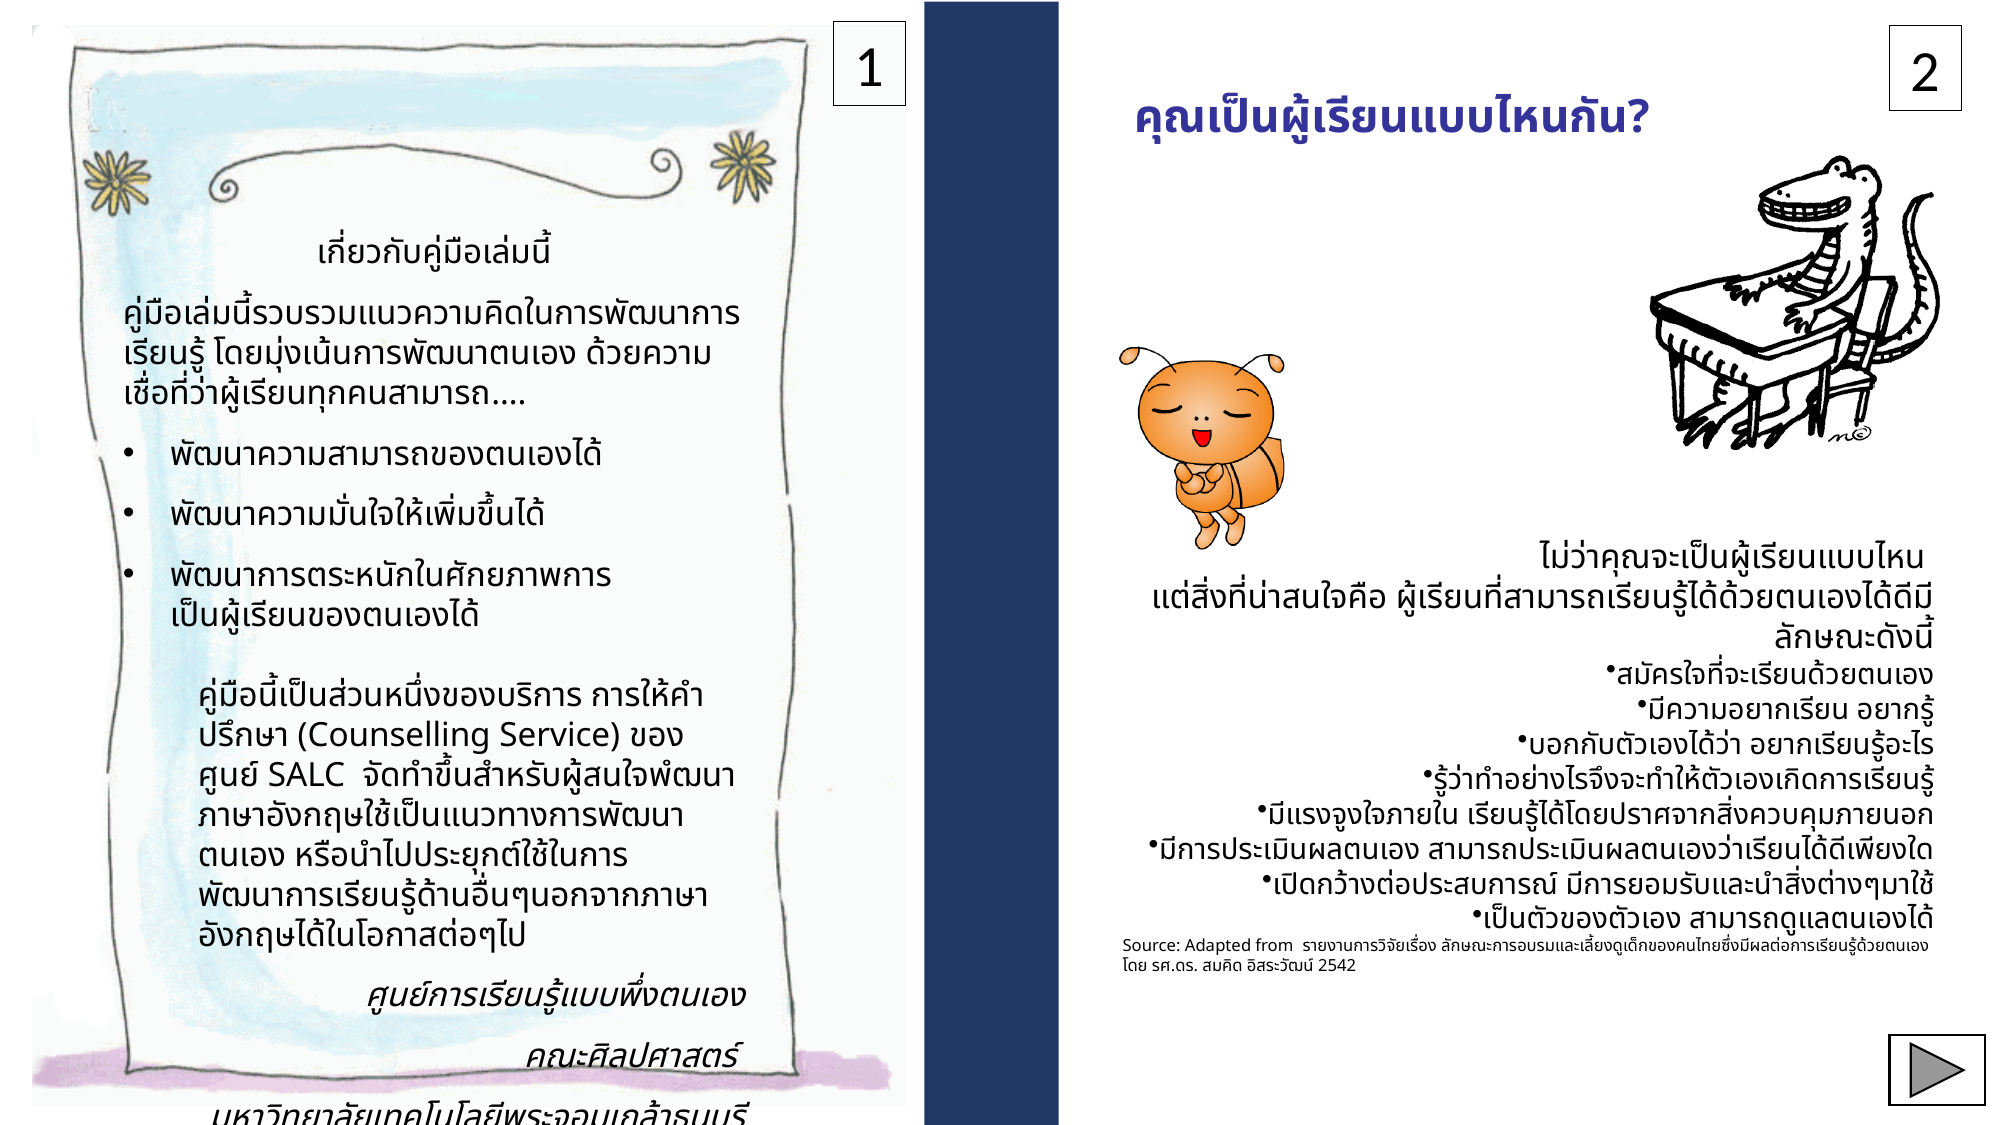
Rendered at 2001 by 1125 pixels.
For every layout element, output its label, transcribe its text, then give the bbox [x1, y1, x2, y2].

text_box ไม่ว่าคุณจะเป็นผู้เรียนแบบไหน แต่สิ่งที่น่าสนใจคือ ผู้เรียนที่สามารถเรียนรู้ได้ด้วยตนเองได้ดีมีลักษณะดังนี้ สมัครใจที่จะเรียนด้วยตนเอง มีความอยากเรียน อยากรู้ บอกกับตัวเองได้ว่า อยากเรียนรู้อะไร รู้ว่าทำอย่างไรจึงจะทำให้ตัวเองเกิดการเรียนรู้ มีแรงจูงใจภายใน เรียนรู้ได้โดยปราศจากสิ่งควบคุมภายนอก มีการประเมินผลตนเอง สามารถประเมินผลตนเองว่าเรียนได้ดีเพียงใด เปิดกว้างต่อประสบการณ์ มีการยอมรับและนำสิ่งต่างๆมาใช้ เป็นตัวของตัวเอง สามารถดูแลตนเองได้ Source: Adapted from รายงานการวิจัยเรื่อง ลักษณะการอบรมและเลี้ยงดูเด็กของคนไทยซึ่งมีผลต่อการเรียนรู้ด้วยตนเอง โดย รศ.ดร. สมคิด อิสระวัฒน์ 2542 [1107, 457, 1950, 983]
picture [1119, 346, 1285, 553]
text_box [923, 1, 1060, 1125]
text_box [1888, 1034, 1986, 1106]
text_box 1 [833, 21, 906, 25]
text_box คุณเป็นผู้เรียนแบบไหนกัน? [1119, 79, 1733, 150]
text_box 2 [1889, 25, 1962, 111]
picture [1649, 149, 1950, 450]
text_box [32, 25, 906, 1125]
